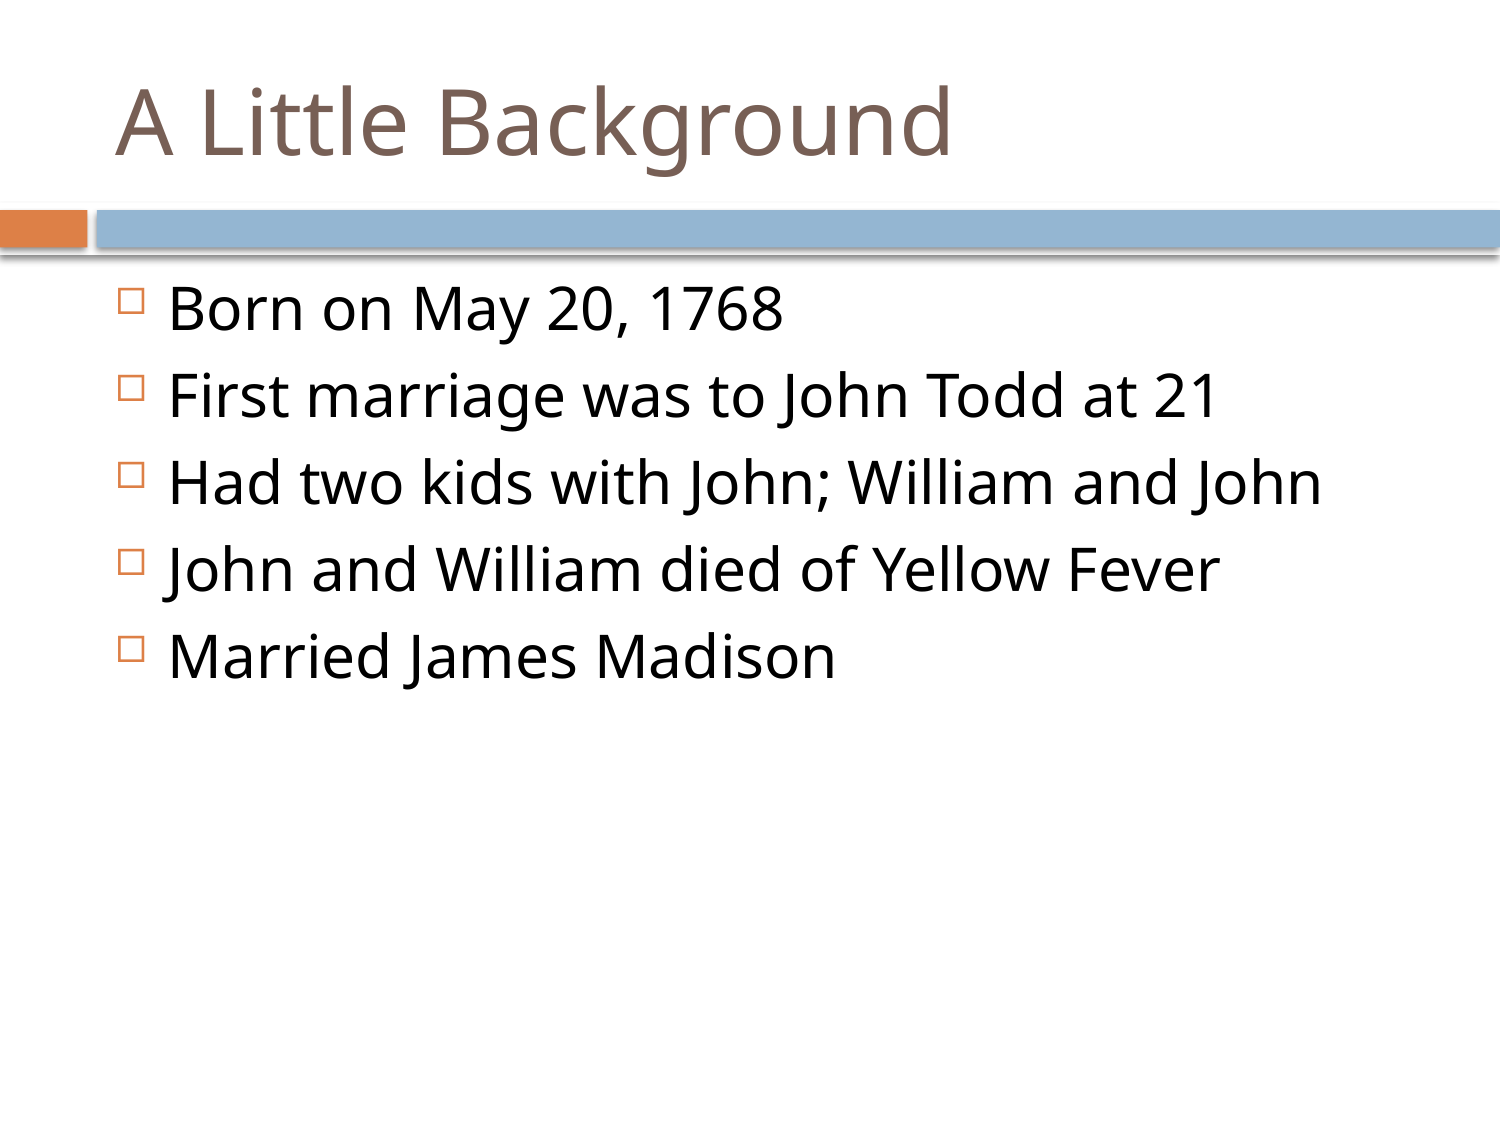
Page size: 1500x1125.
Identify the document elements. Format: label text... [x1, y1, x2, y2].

title A Little Background [100, 37, 1438, 200]
list Born on May 20, 1768 First marriage was to John Todd at 21 Had two kids with John; William and John John and William died of Yellow Fever Married James Madison [100, 262, 1438, 1000]
